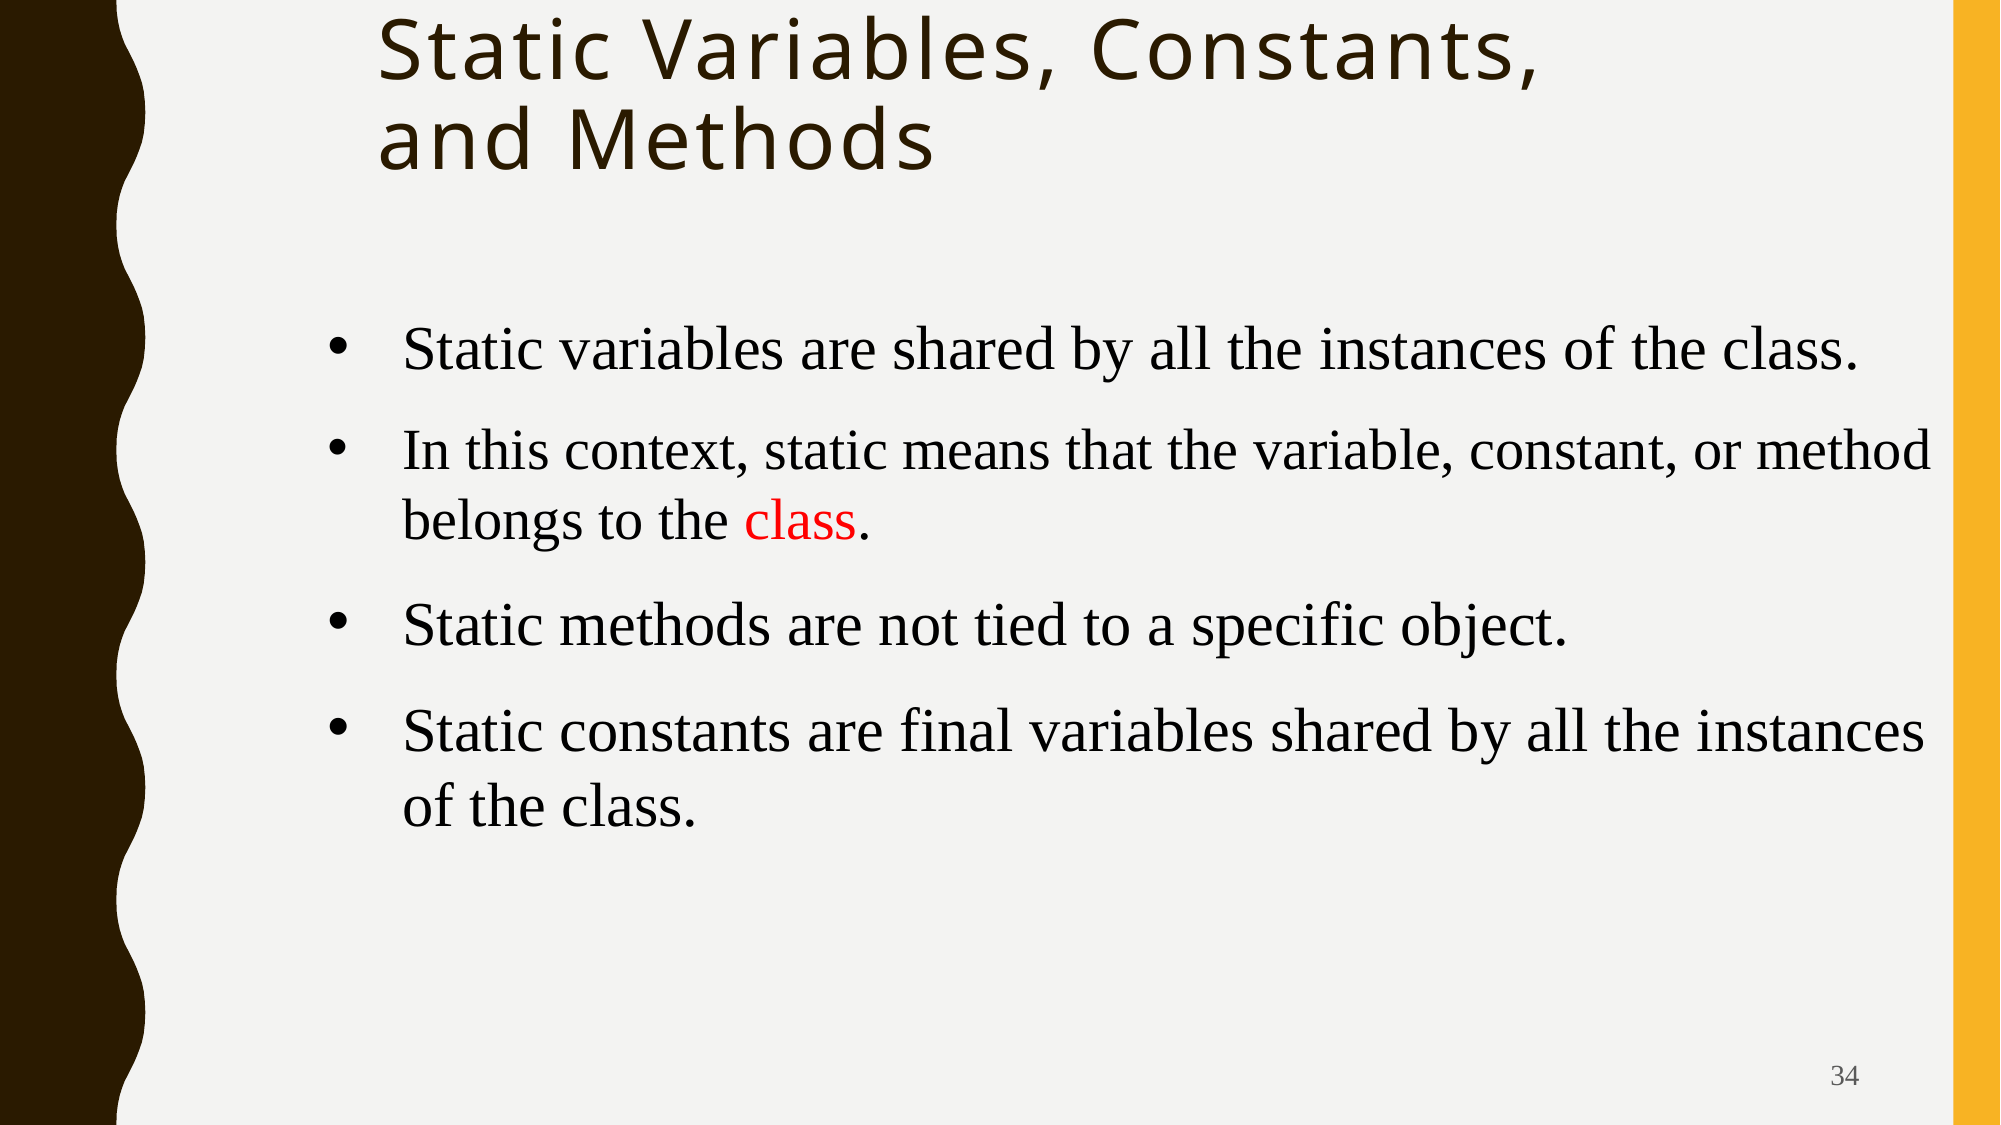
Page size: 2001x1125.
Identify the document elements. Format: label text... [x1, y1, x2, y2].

text_box Static variables are shared by all the instances of the class. In this context, static means that the variable, constant, or method belongs to the class. Static methods are not tied to a specific object. Static constants are final variables shared by all the instances of the class. [312, 299, 1948, 847]
title Static Variables, Constants, and Methods [362, 0, 1638, 235]
slide_number 34 [1412, 1045, 1875, 1103]
